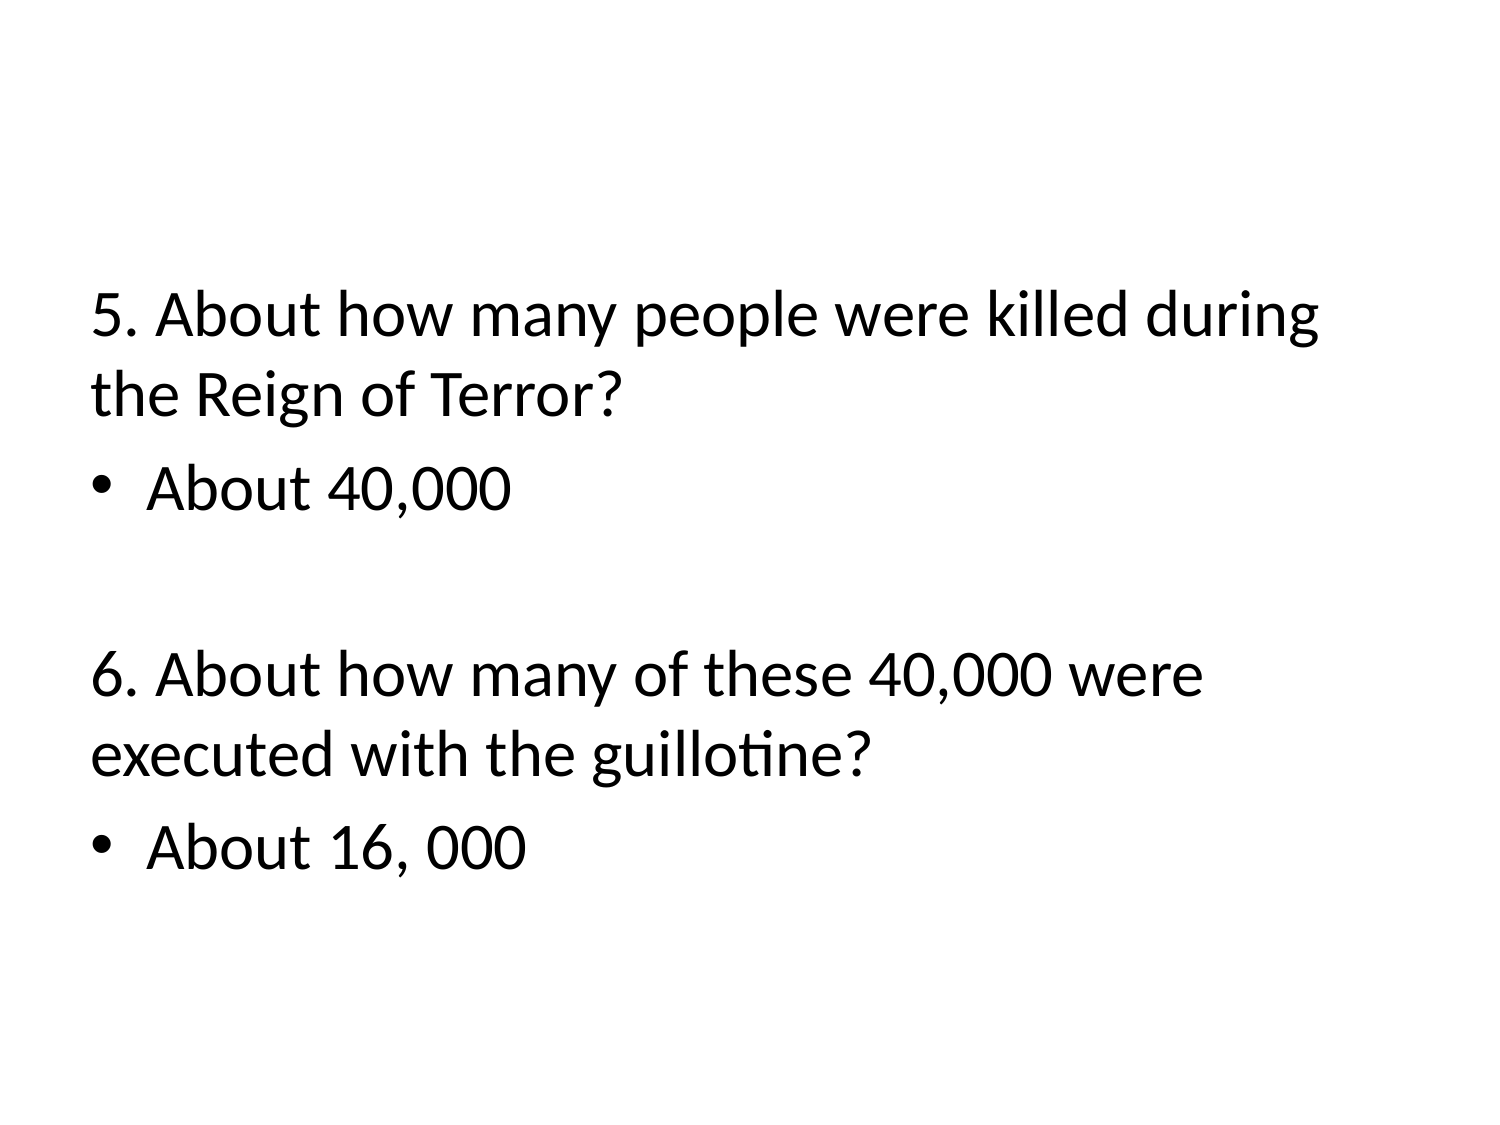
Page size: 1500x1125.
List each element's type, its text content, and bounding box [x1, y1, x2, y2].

list 5. About how many people were killed during the Reign of Terror? About 40,000 6. About how many of these 40,000 were executed with the guillotine? About 16, 000 [75, 262, 1425, 1005]
